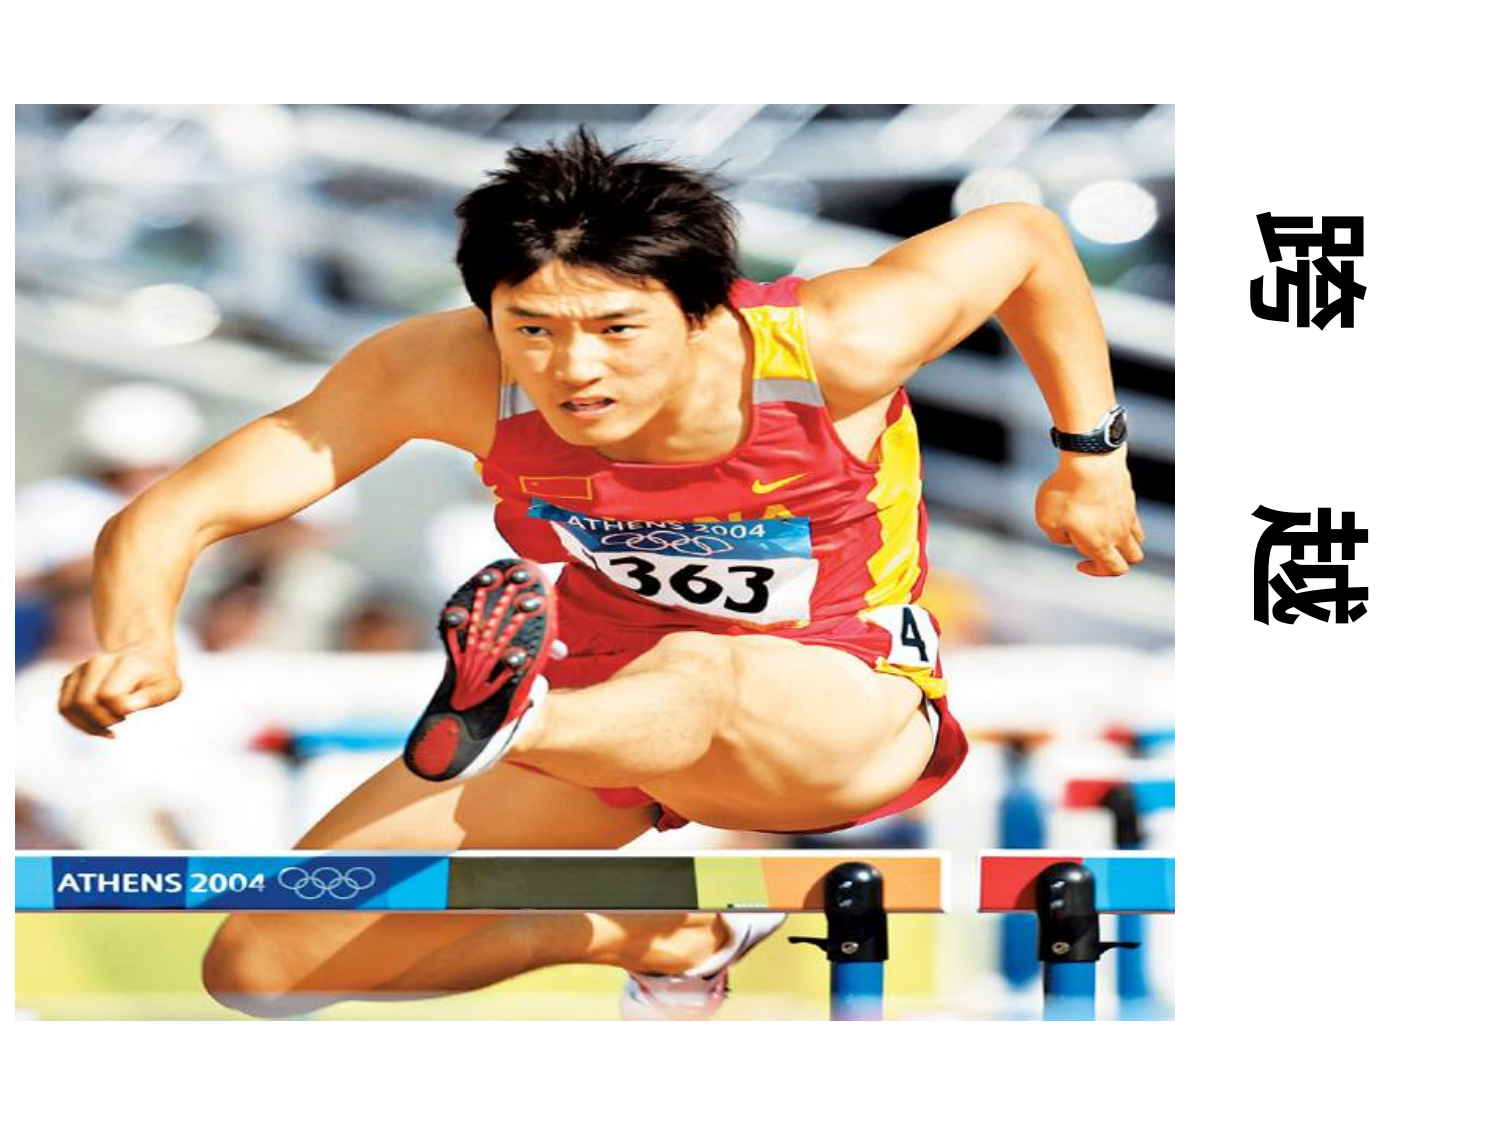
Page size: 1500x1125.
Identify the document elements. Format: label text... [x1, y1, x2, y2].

picture [15, 104, 1175, 1021]
text_box 跨 越 [1214, 193, 1395, 725]
